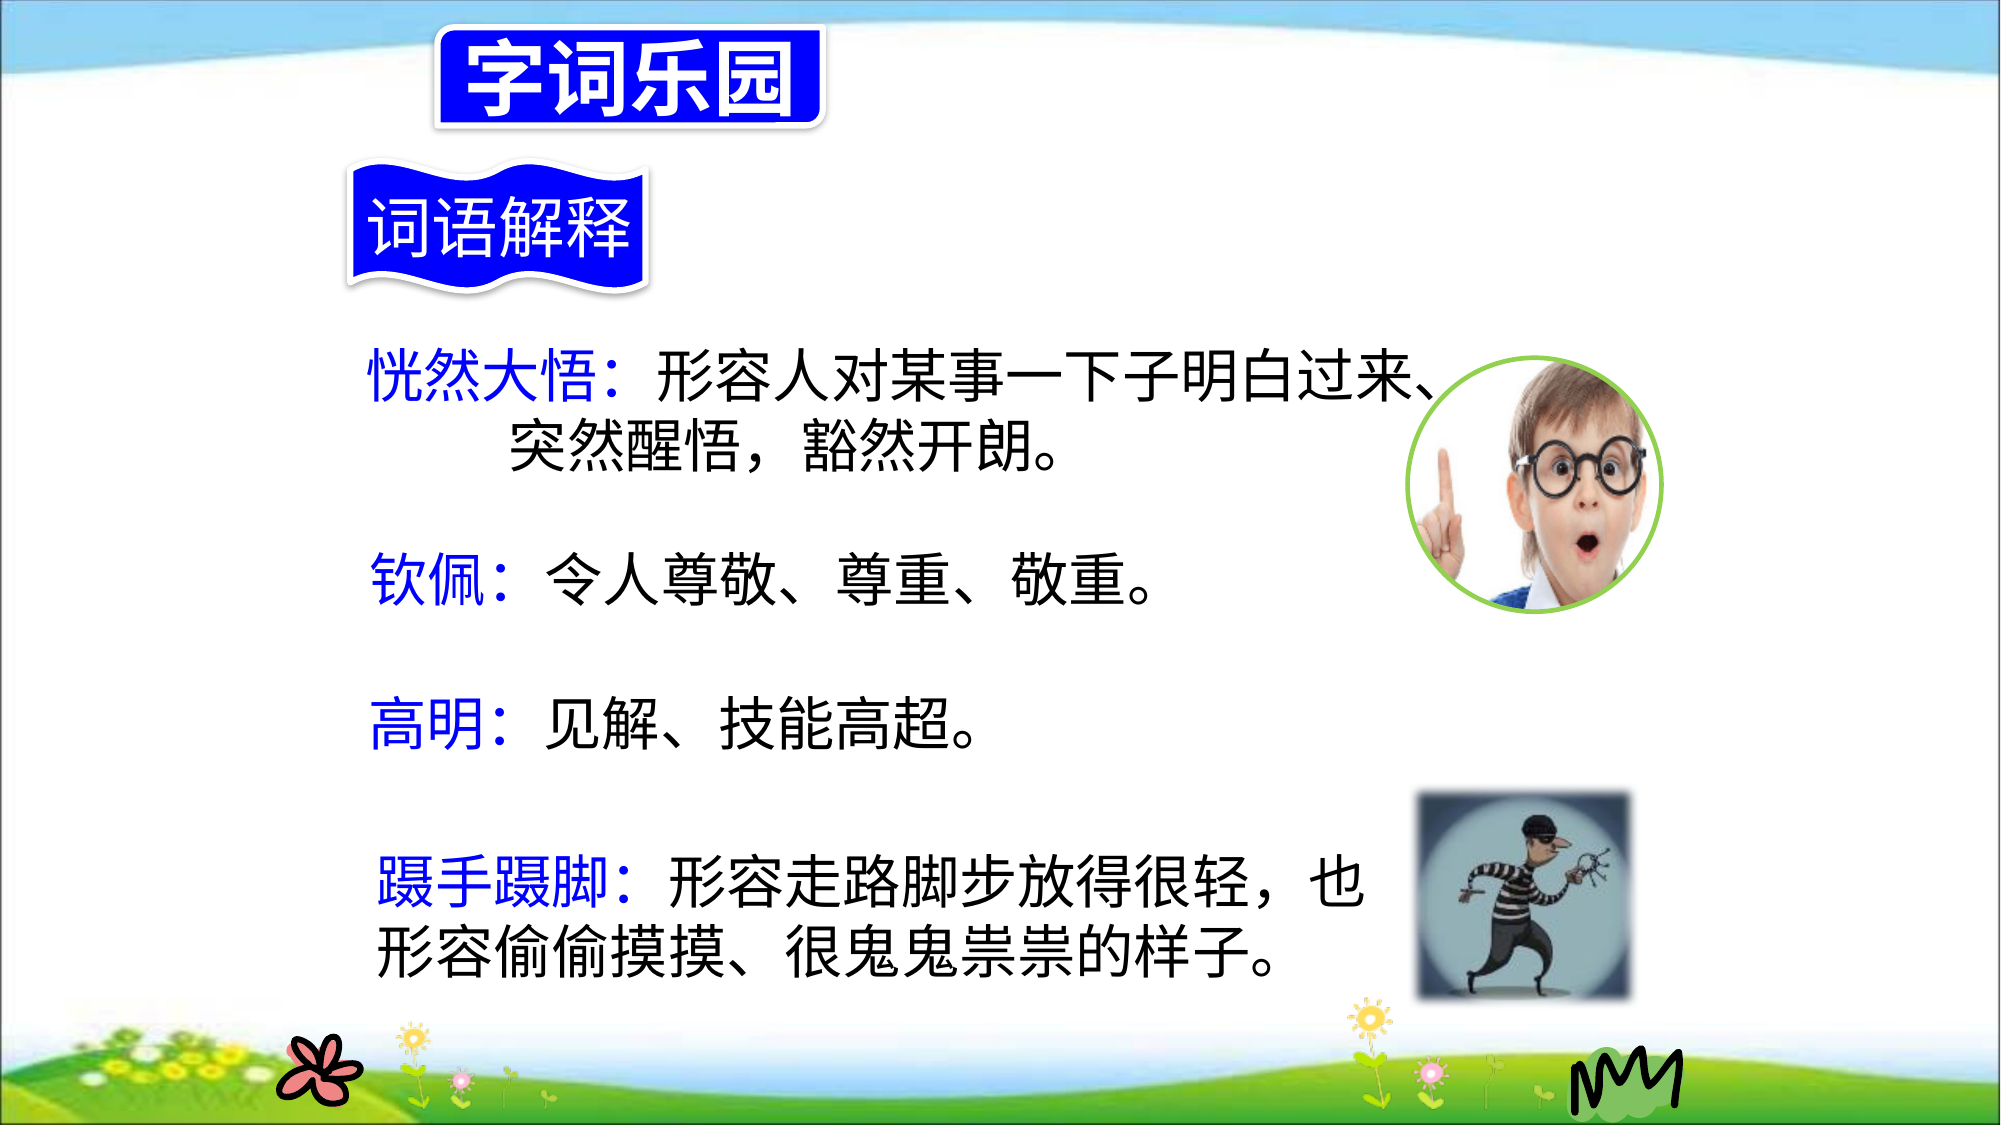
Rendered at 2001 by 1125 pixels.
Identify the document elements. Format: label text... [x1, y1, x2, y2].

text_box [1405, 355, 1664, 614]
text_box 钦佩：令人尊敬、尊重、敬重。 [355, 536, 1201, 621]
text_box 词语解释 [347, 158, 649, 294]
text_box 恍然大悟：形容人对某事一下子明白过来、 突然醒悟，豁然开朗。 [350, 332, 1584, 487]
picture [0, 0, 2001, 1125]
text_box 字词乐园 [434, 24, 826, 129]
text_box 高明：见解、技能高超。 [354, 680, 1025, 765]
text_box 蹑手蹑脚：形容走路脚步放得很轻，也形容偷偷摸摸、很鬼鬼祟祟的样子。 [362, 837, 1402, 993]
